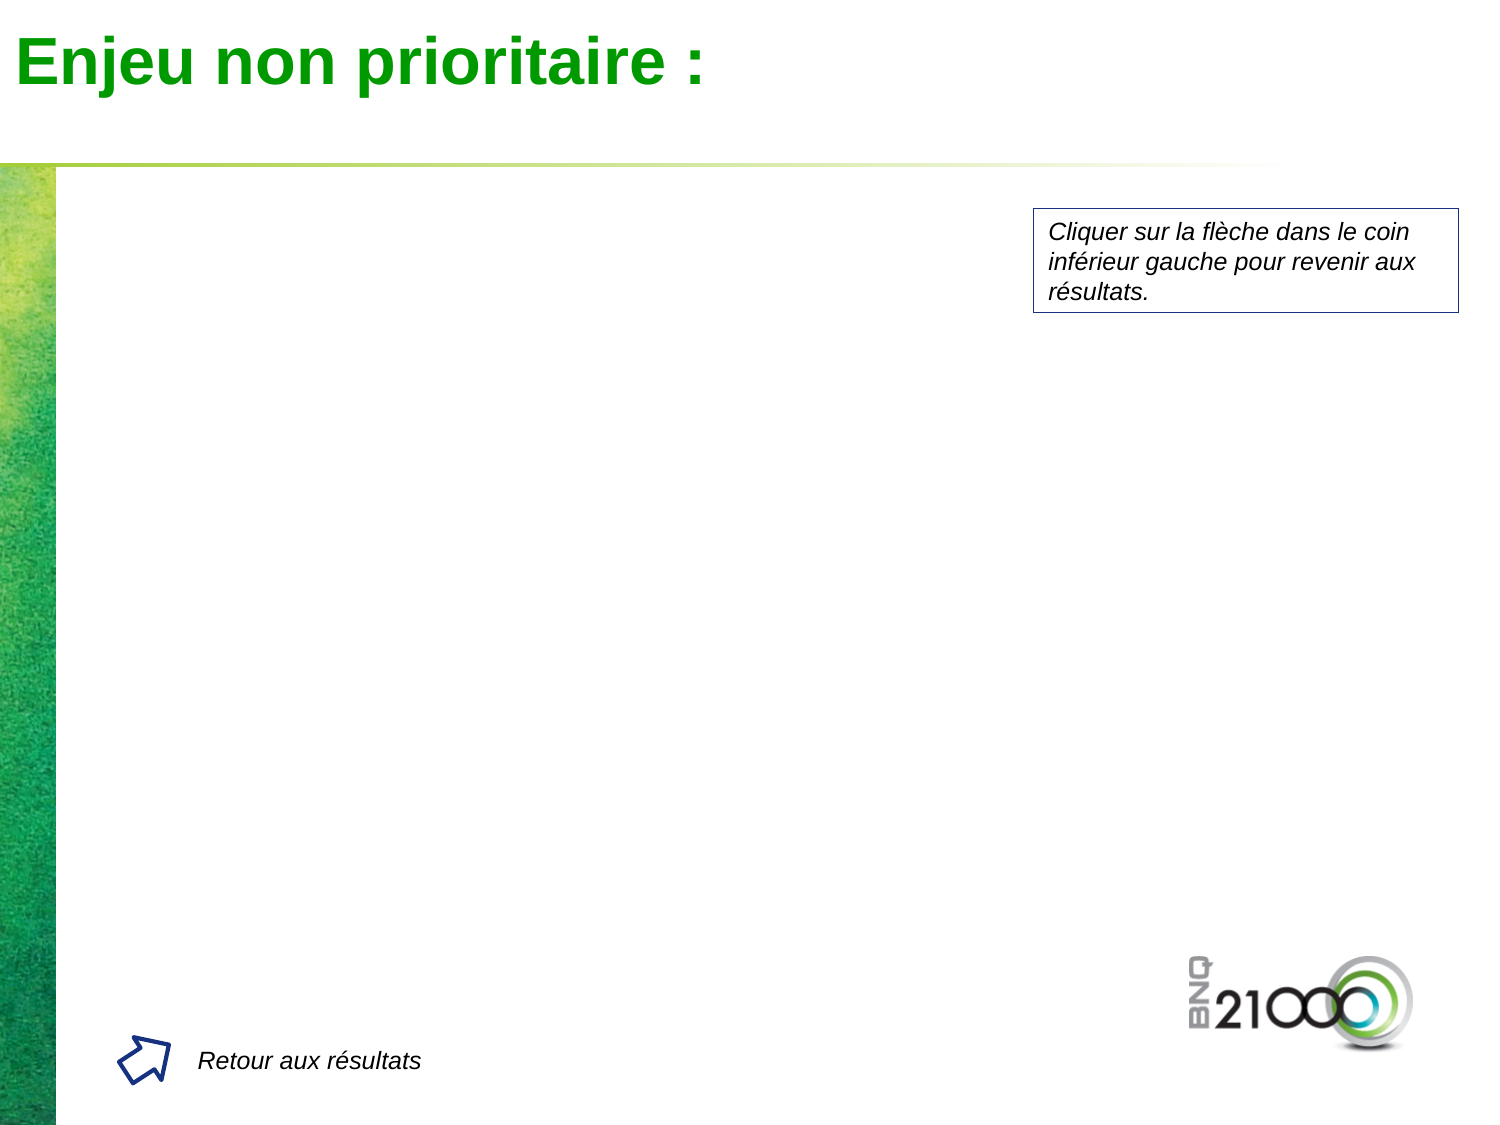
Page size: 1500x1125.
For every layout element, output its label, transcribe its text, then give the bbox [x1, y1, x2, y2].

text_box Cliquer sur la flèche dans le coin inférieur gauche pour revenir aux résultats. [1033, 208, 1459, 313]
text_box [117, 1035, 171, 1086]
picture [1184, 955, 1418, 1055]
picture [0, 163, 1500, 1125]
title Enjeu non prioritaire : [0, 18, 1500, 151]
text_box Retour aux résultats [183, 1036, 467, 1082]
